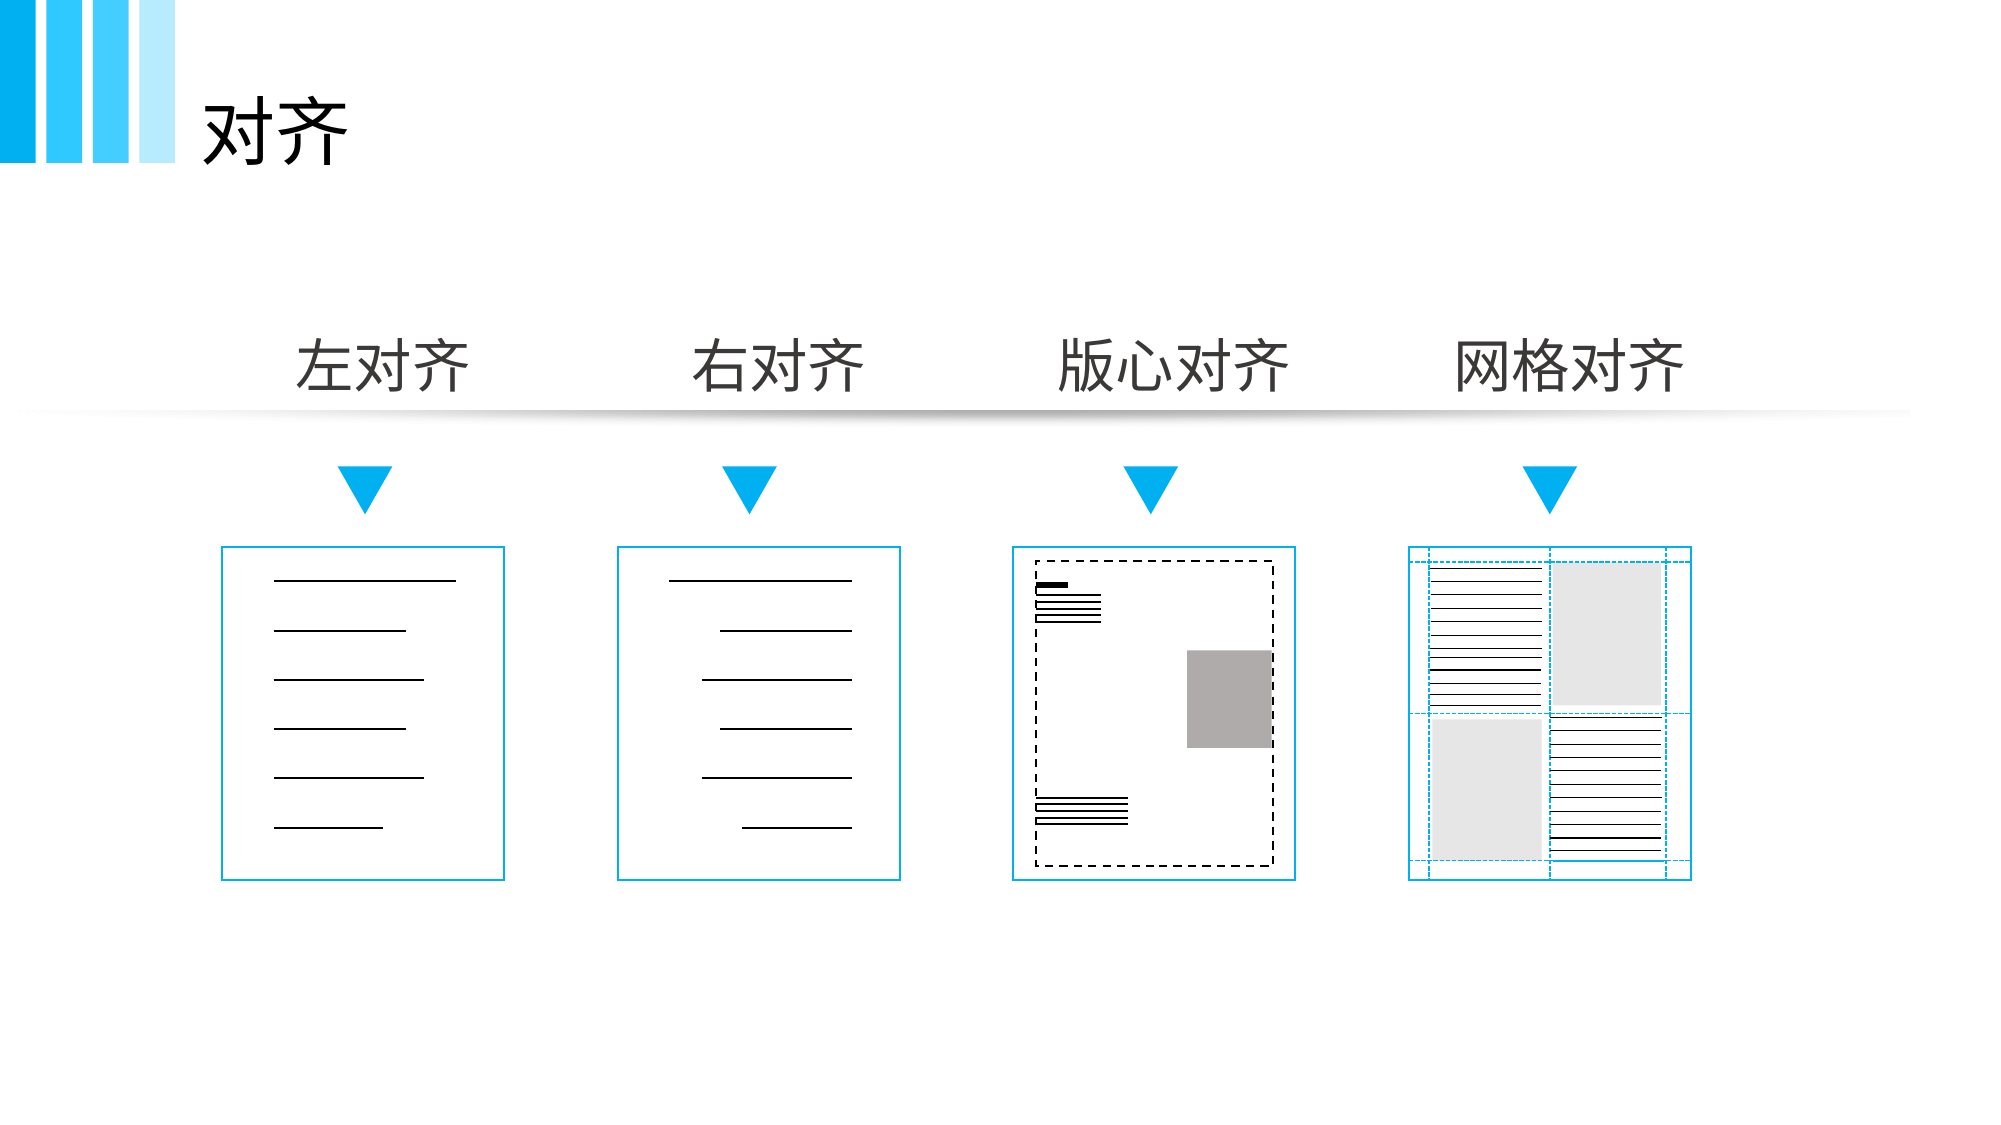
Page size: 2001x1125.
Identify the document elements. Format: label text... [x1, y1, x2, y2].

text_box 右对齐 [634, 321, 924, 407]
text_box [222, 546, 505, 881]
text_box 网格对齐 [1425, 321, 1715, 407]
text_box [92, 0, 130, 164]
text_box [1520, 465, 1579, 517]
text_box 版心对齐 [1029, 321, 1319, 407]
picture [17, 410, 1911, 428]
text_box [617, 546, 900, 881]
text_box [138, 0, 176, 164]
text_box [1013, 546, 1296, 881]
text_box [335, 465, 395, 517]
text_box [720, 465, 779, 517]
text_box [1121, 465, 1180, 517]
text_box 左对齐 [238, 321, 528, 407]
text_box [0, 0, 37, 164]
text_box [45, 0, 83, 164]
text_box 对齐 [185, 77, 509, 182]
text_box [1408, 546, 1691, 881]
